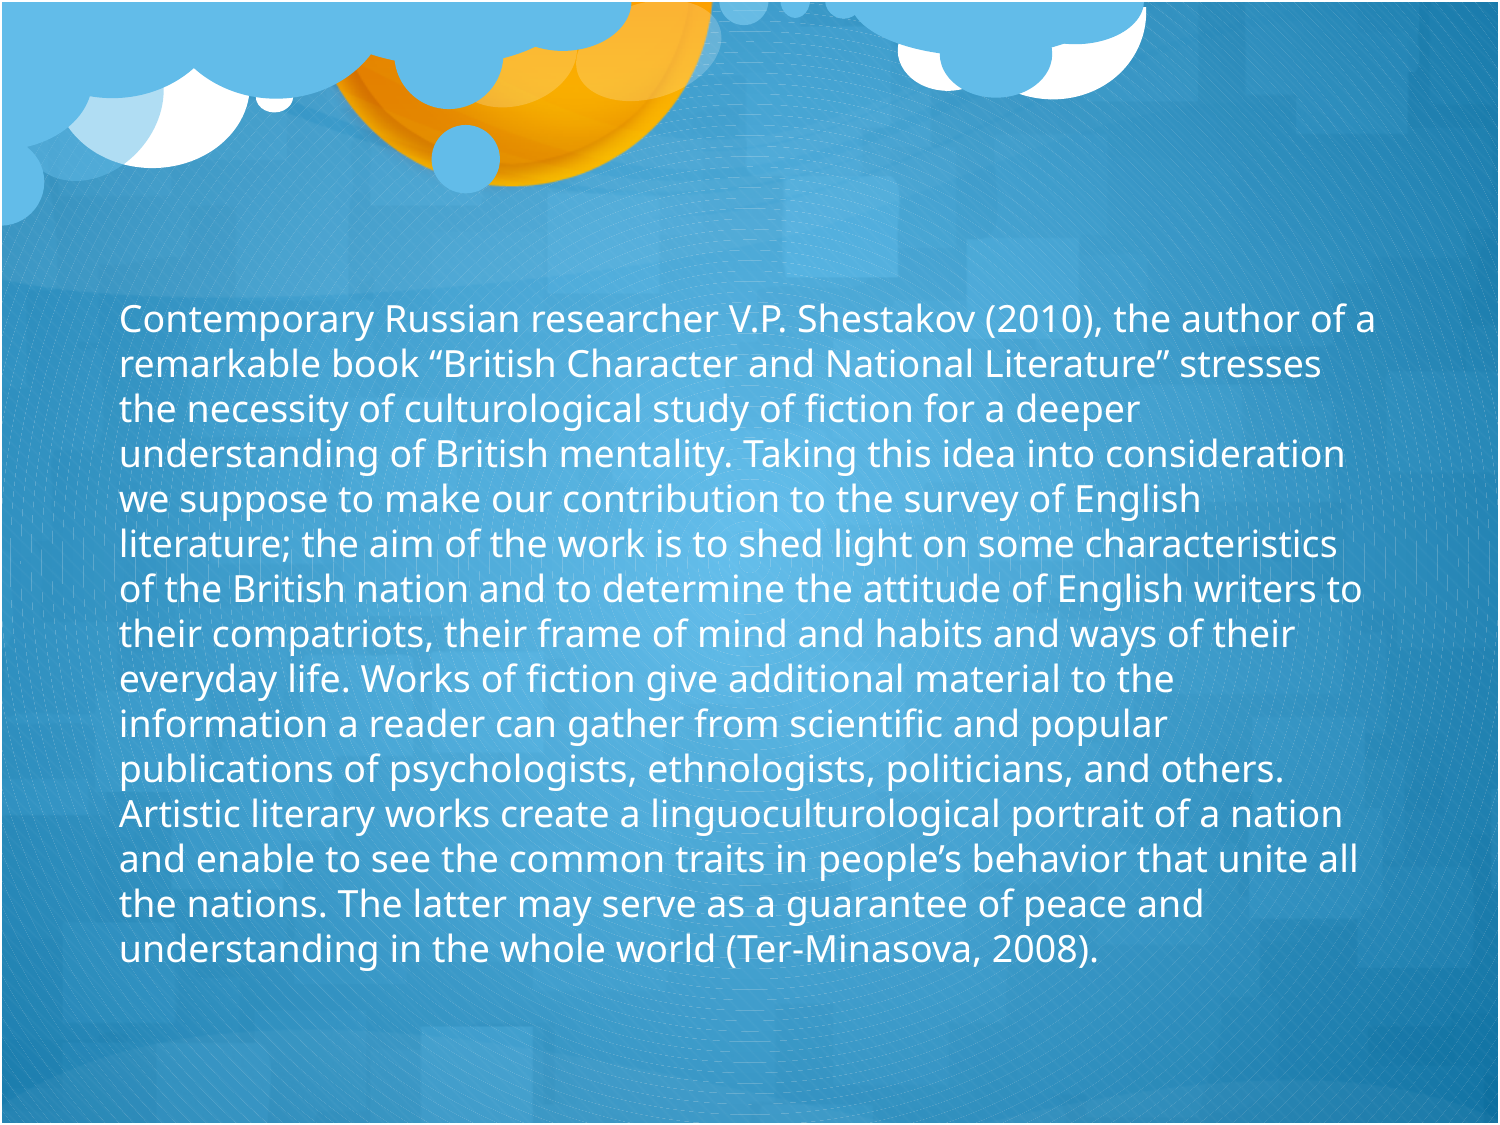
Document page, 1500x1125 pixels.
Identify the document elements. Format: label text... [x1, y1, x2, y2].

picture [2, 2, 1498, 1123]
text_box Contemporary Russian researcher V.P. Shestakov (2010), the author of a remarkable book “British Character and National Literature” stresses the necessity of culturological study of fiction for a deeper understanding of British mentality. Taking this idea into consideration we suppose to make our contribution to the survey of English literature; the aim of the work is to shed light on some characteristics of the British nation and to determine the attitude of English writers to their compatriots, their frame of mind and habits and ways of their everyday life. Works of fiction give additional material to the information a reader can gather from scientific and popular publications of psychologists, ethnologists, politicians, and others. Artistic literary works create a linguoculturological portrait of a nation and enable to see the common traits in people’s behavior that unite all the nations. The latter may serve as a guarantee of peace and understanding in the whole world (Ter-Minasova, 2008). [104, 287, 1396, 978]
